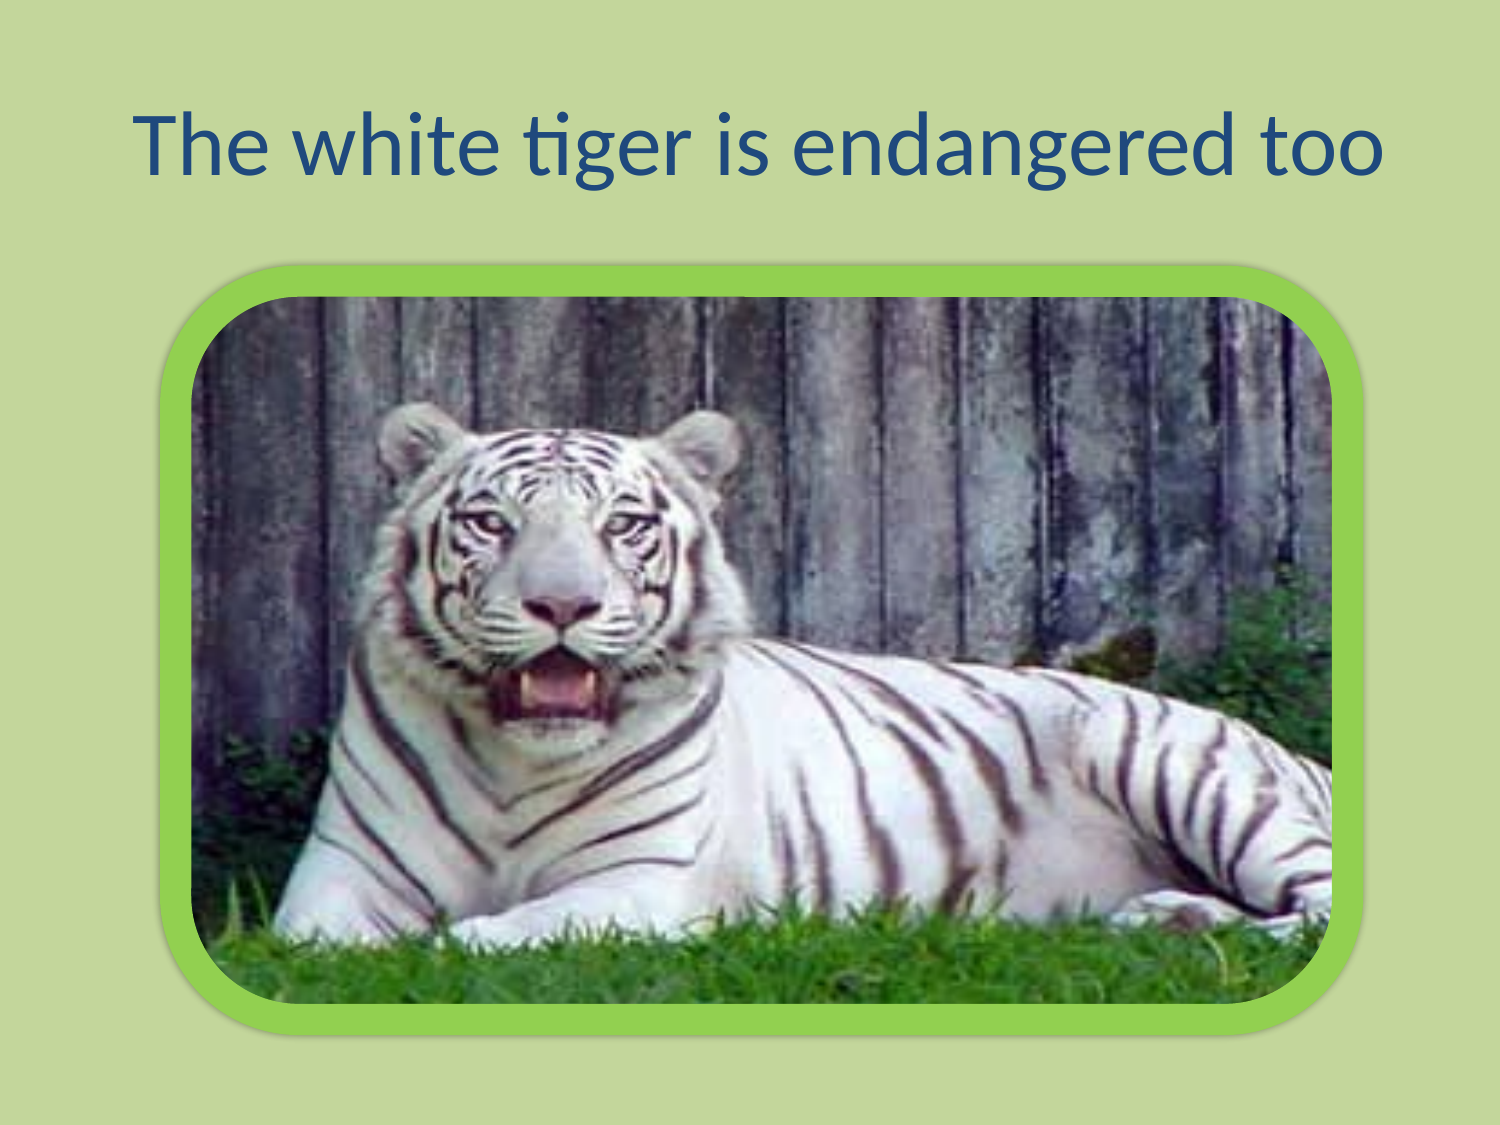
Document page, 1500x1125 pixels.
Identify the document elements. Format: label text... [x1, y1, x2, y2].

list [175, 280, 1348, 1020]
title The white tiger is endangered too [74, 44, 1426, 233]
